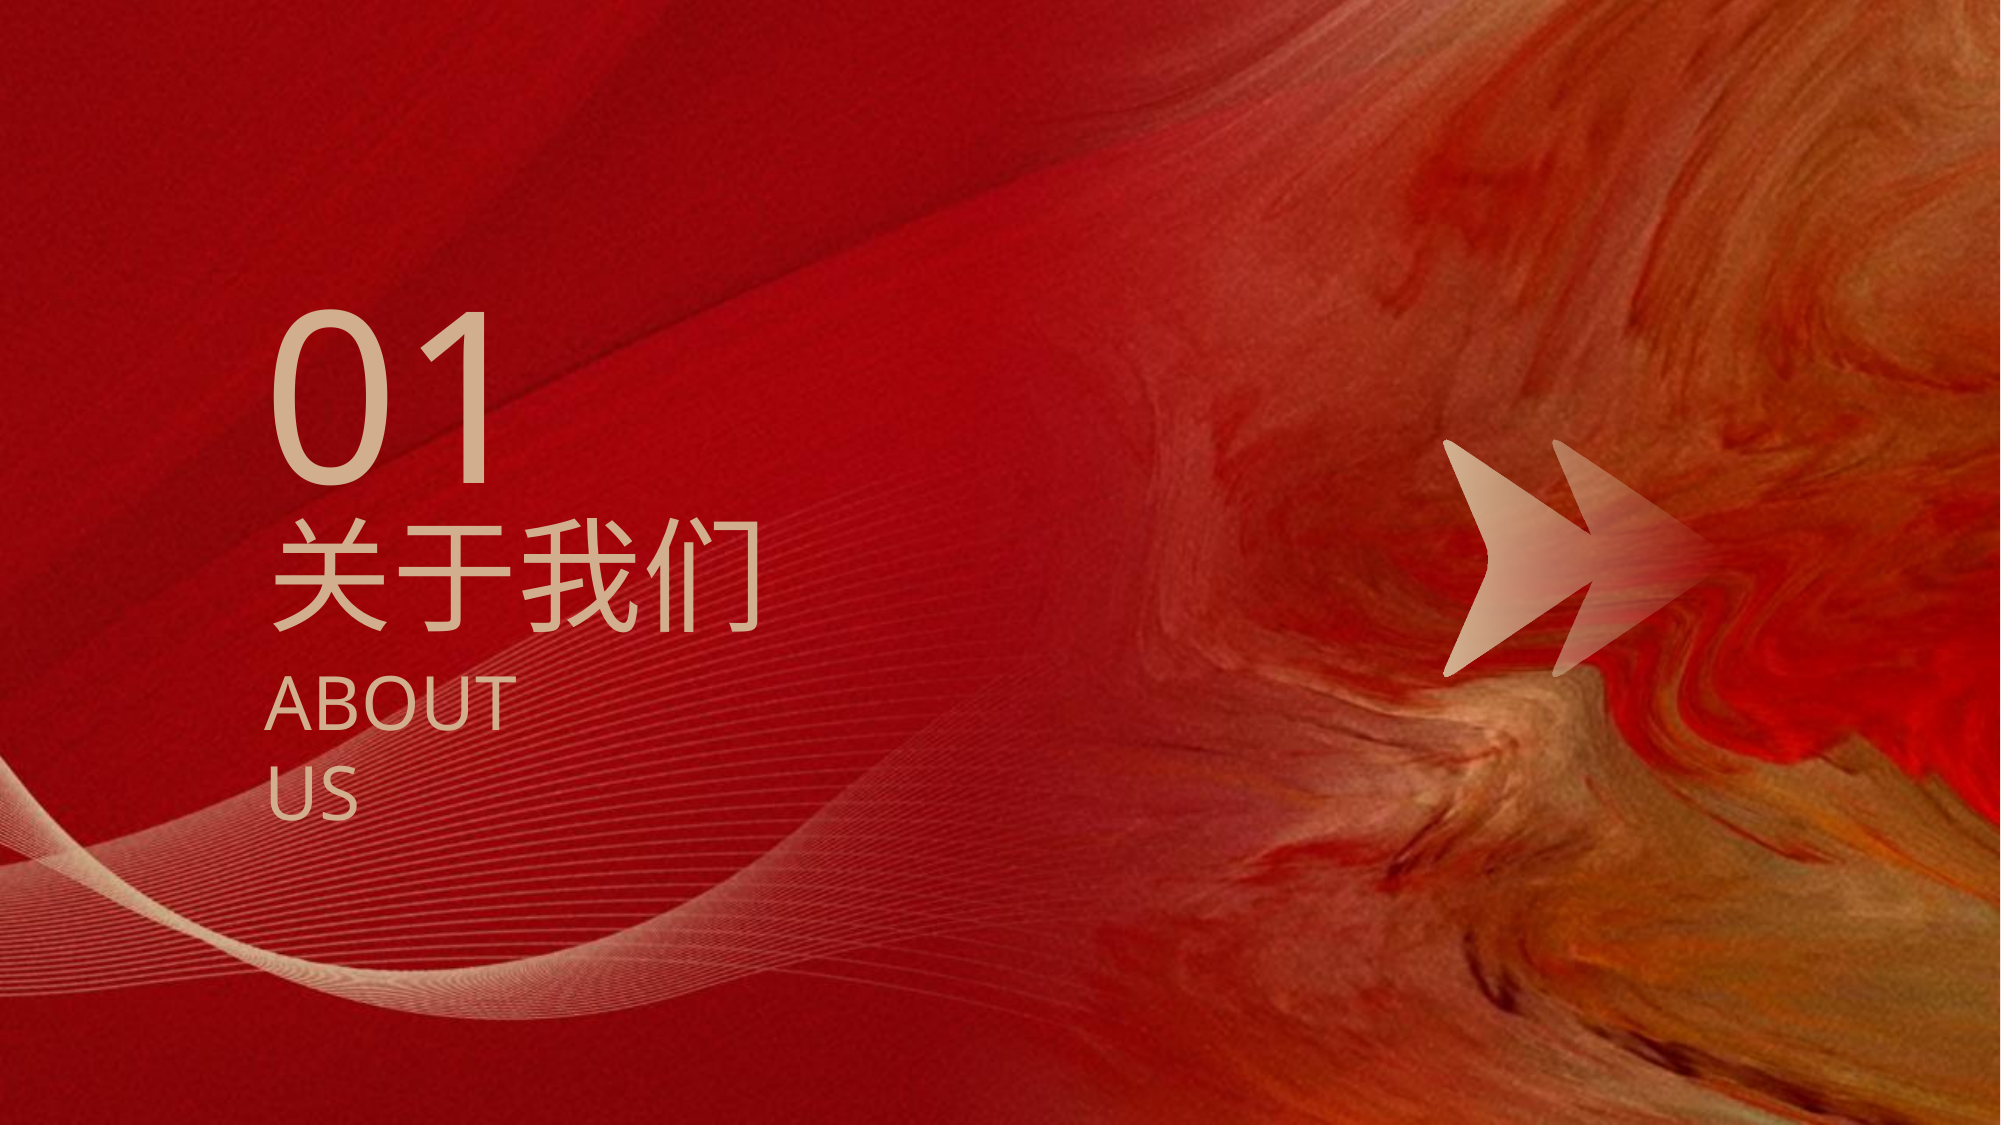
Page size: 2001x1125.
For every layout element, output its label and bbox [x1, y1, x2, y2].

text_box [250, 236, 786, 845]
picture [0, 0, 2001, 1125]
